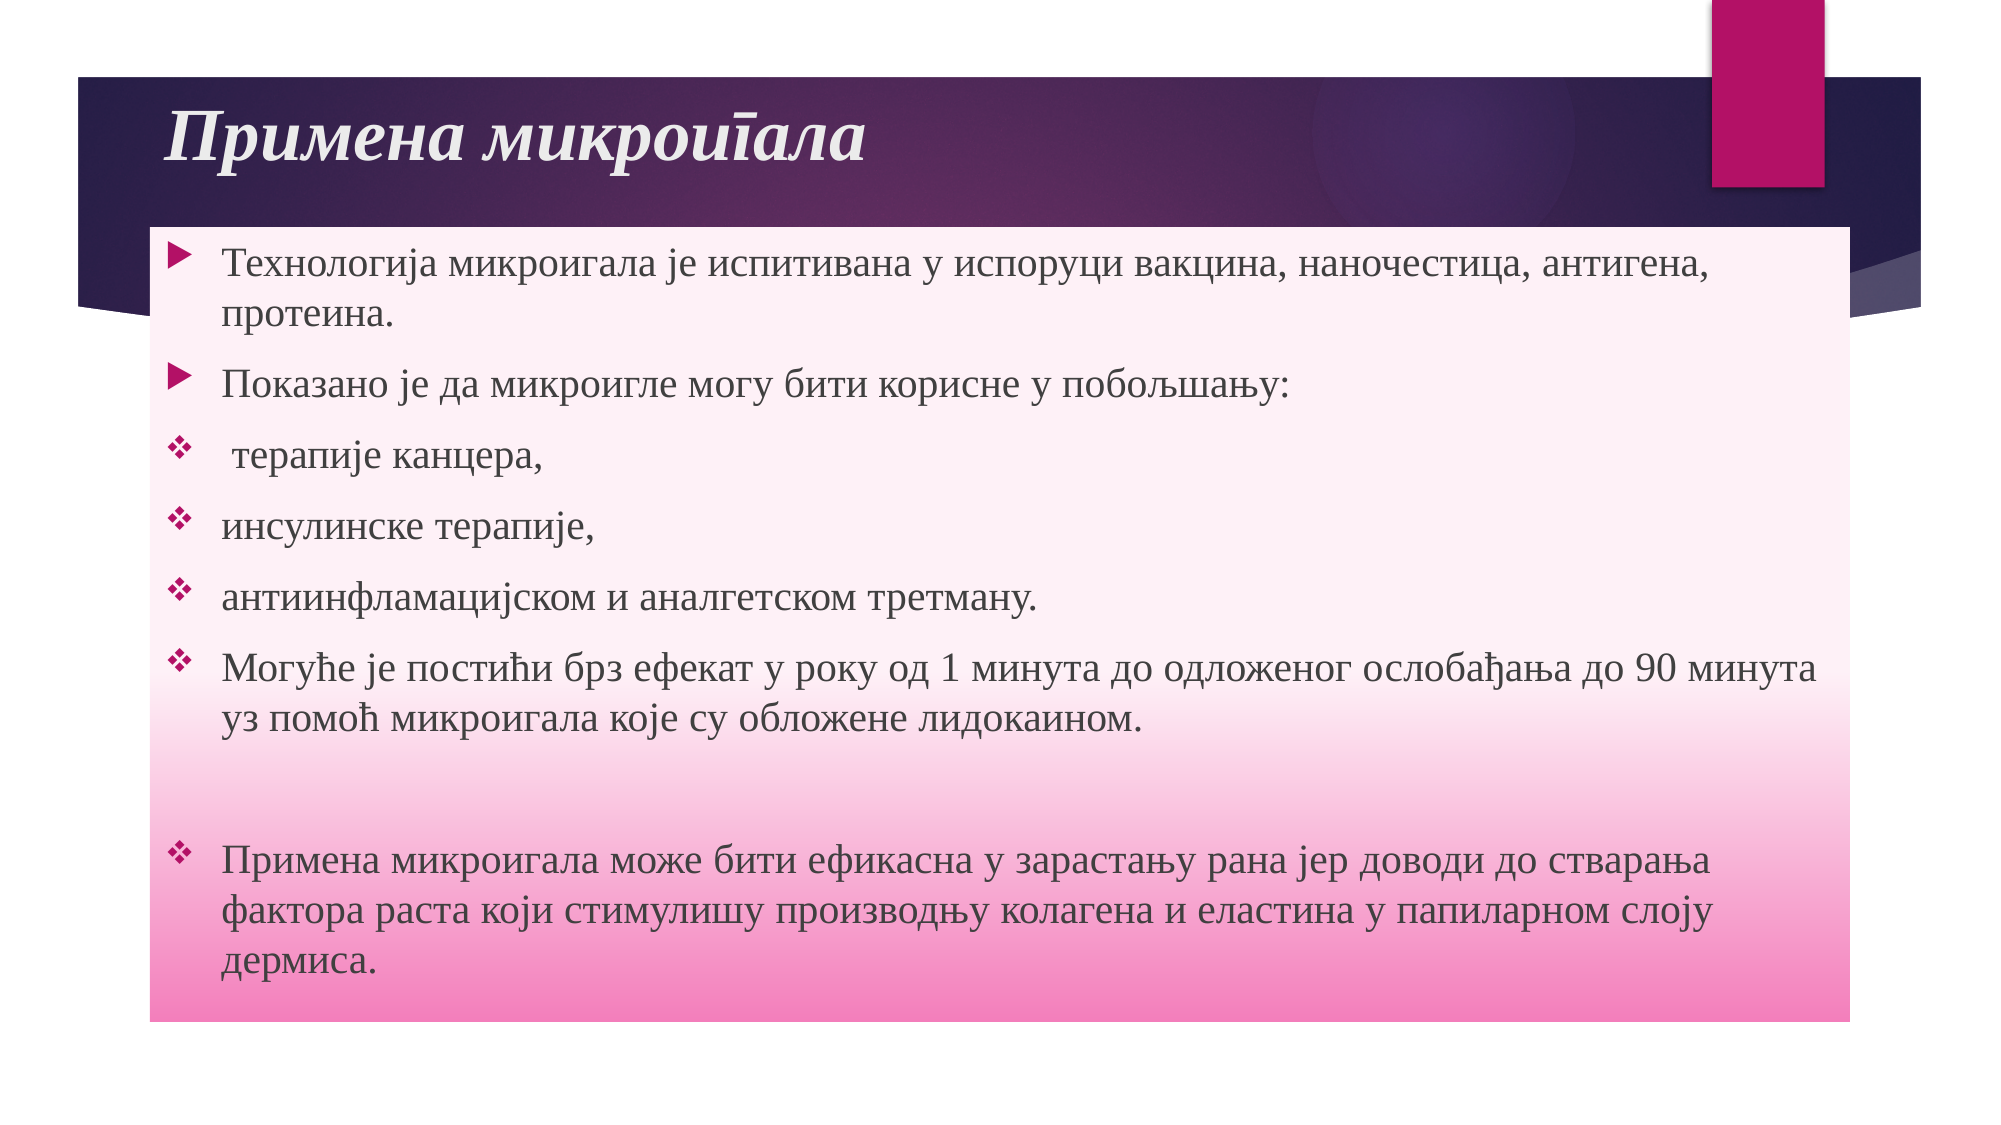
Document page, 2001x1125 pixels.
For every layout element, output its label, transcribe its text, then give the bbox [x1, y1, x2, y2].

list Технологија микроигала је испитивана у испоруци вакцина, наночестица, антигена, протеина. Показано је да микроигле могу бити корисне у побољшању: терапије канцера, инсулинске терапије, антиинфламацијском и аналгетском третману. Могуће је постићи брз ефекат у року од 1 минута до одложеног ослобађања до 90 минута уз помоћ микроигала које су обложене лидокаином. Примена микроигала може бити ефикасна у зарастању рана јер доводи до стварања фактора раста који стимулишу производњу колагена и еластина у папиларном слоју дермиса. [149, 227, 1850, 1022]
title Примена микроигала [149, 0, 1851, 262]
